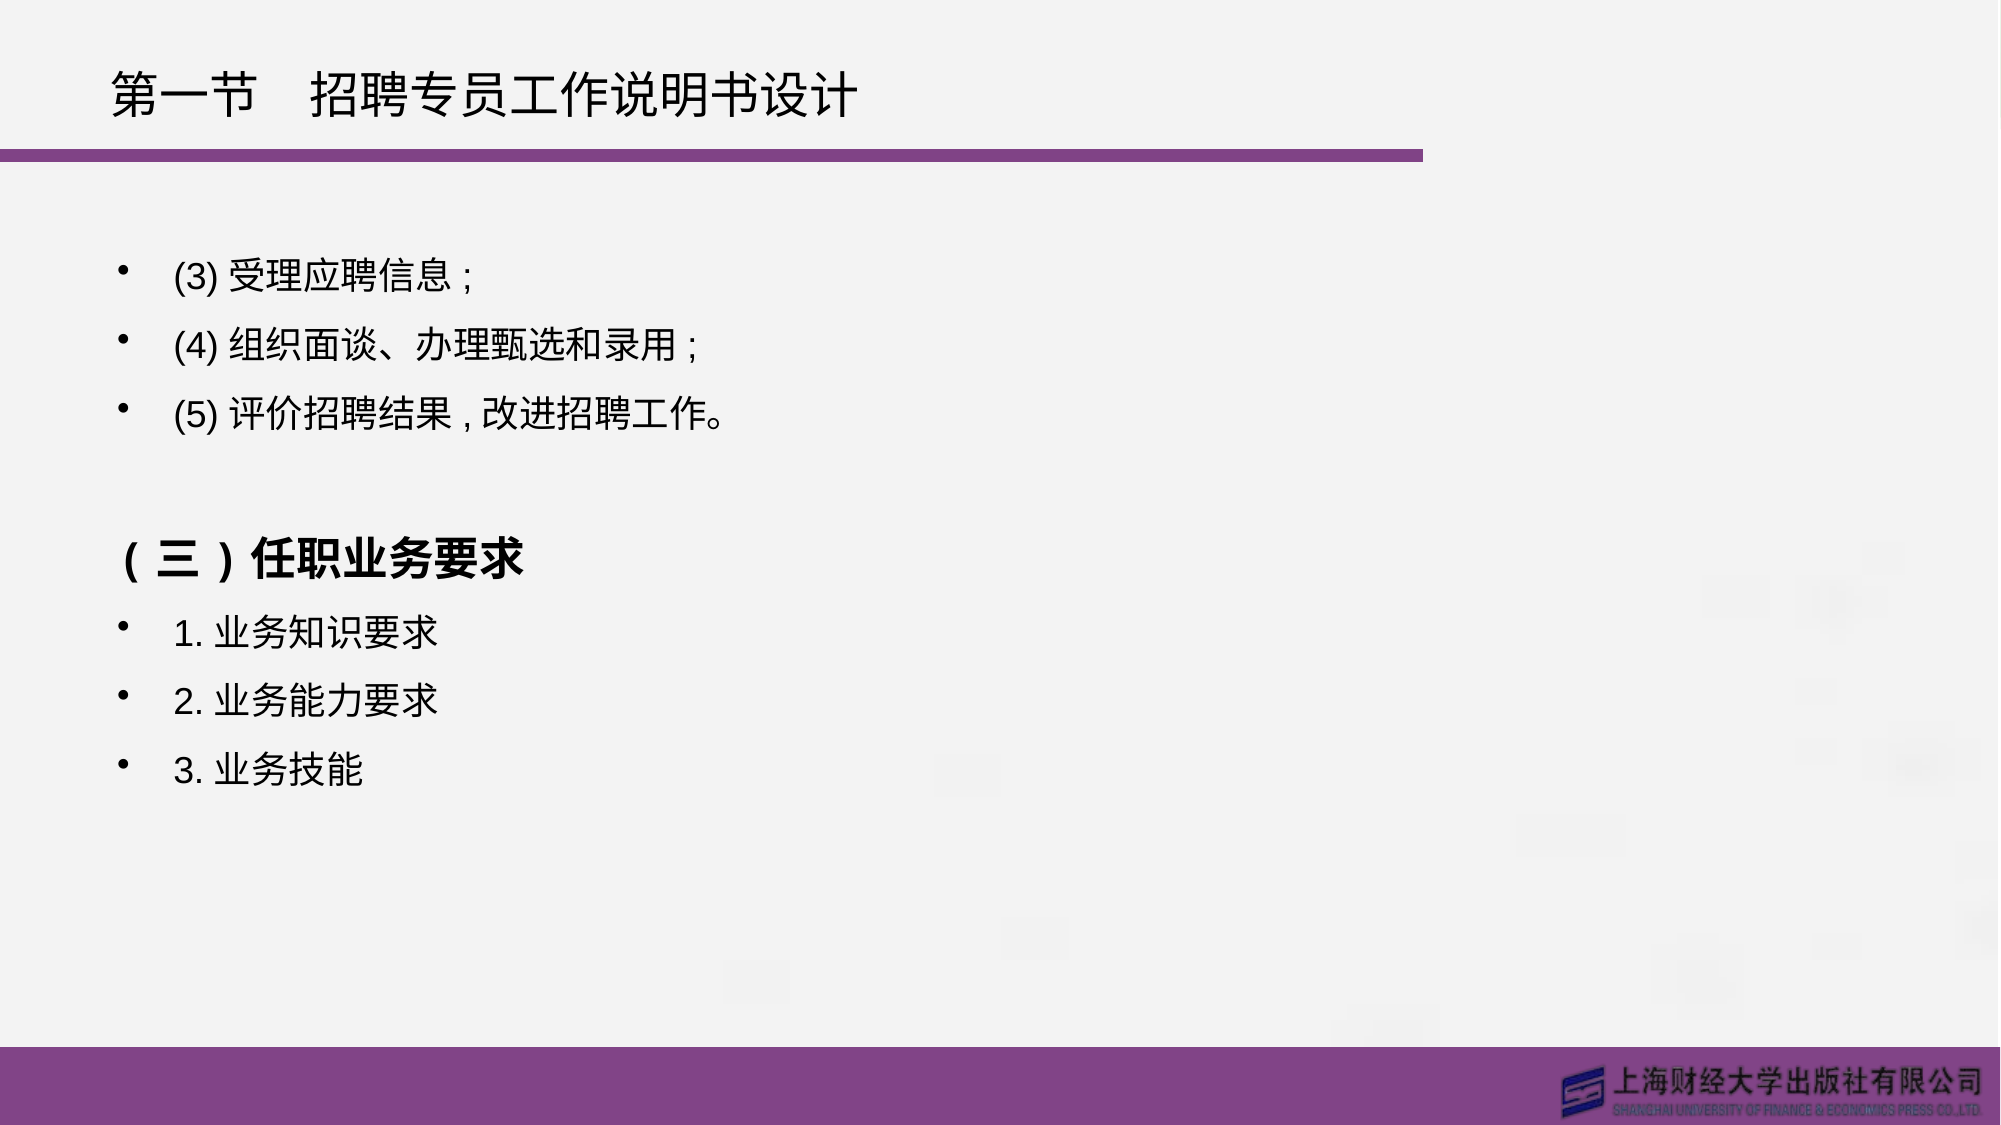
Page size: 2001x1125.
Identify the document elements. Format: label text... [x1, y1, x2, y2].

title 第一节 招聘专员工作说明书设计 [94, 42, 1451, 146]
picture [0, 0, 2001, 1125]
list (3)受理应聘信息; (4)组织面谈、办理甄选和录用; (5)评价招聘结果,改进招聘工作。 (三)任职业务要求 1.业务知识要求 2.业务能力要求 3.业务技能 [102, 233, 1898, 1032]
